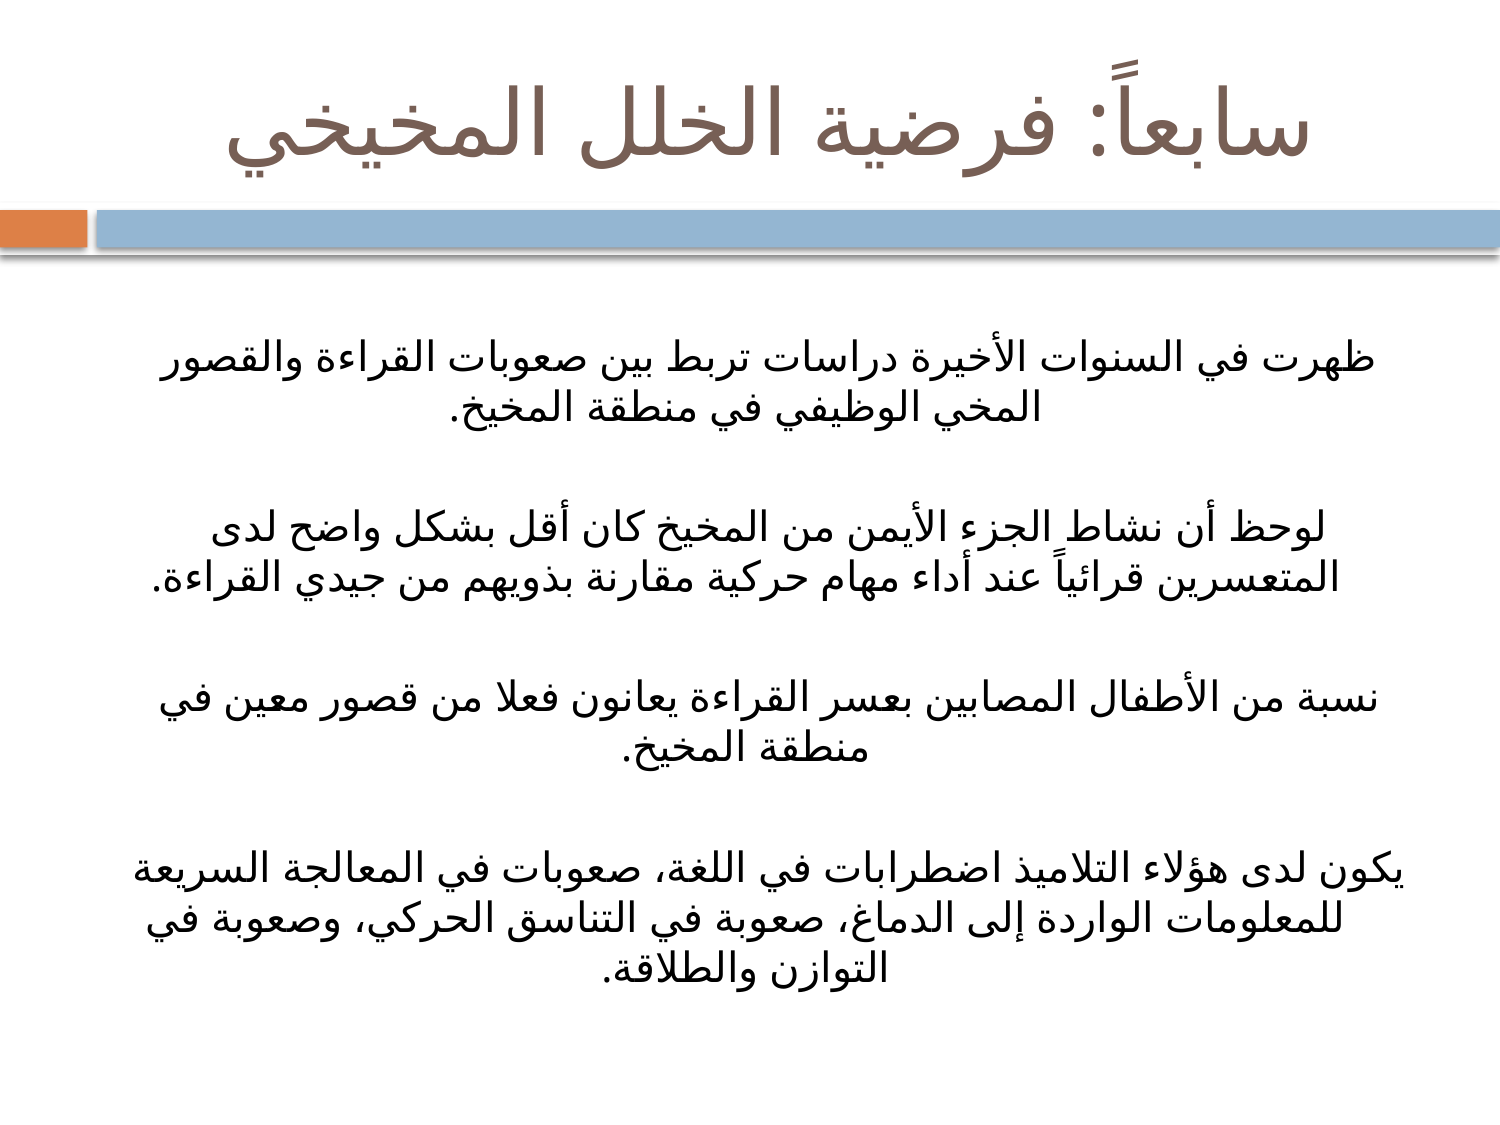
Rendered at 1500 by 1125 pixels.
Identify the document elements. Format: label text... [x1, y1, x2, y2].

list ظهرت في السنوات الأخيرة دراسات تربط بين صعوبات القراءة والقصور المخي الوظيفي في منطقة المخيخ. لوحظ أن نشاط الجزء الأيمن من المخيخ كان أقل بشكل واضح لدى المتعسرين قرائياً عند أداء مهام حركية مقارنة بذويهم من جيدي القراءة. نسبة من الأطفال المصابين بعسر القراءة يعانون فعلا من قصور معين في منطقة المخيخ. يكون لدى هؤلاء التلاميذ اضطرابات في اللغة، صعوبات في المعالجة السريعة للمعلومات الواردة إلى الدماغ، صعوبة في التناسق الحركي، وصعوبة في التوازن والطلاقة. [100, 262, 1438, 1000]
title سابعاً: فرضية الخلل المخيخي [100, 37, 1438, 200]
